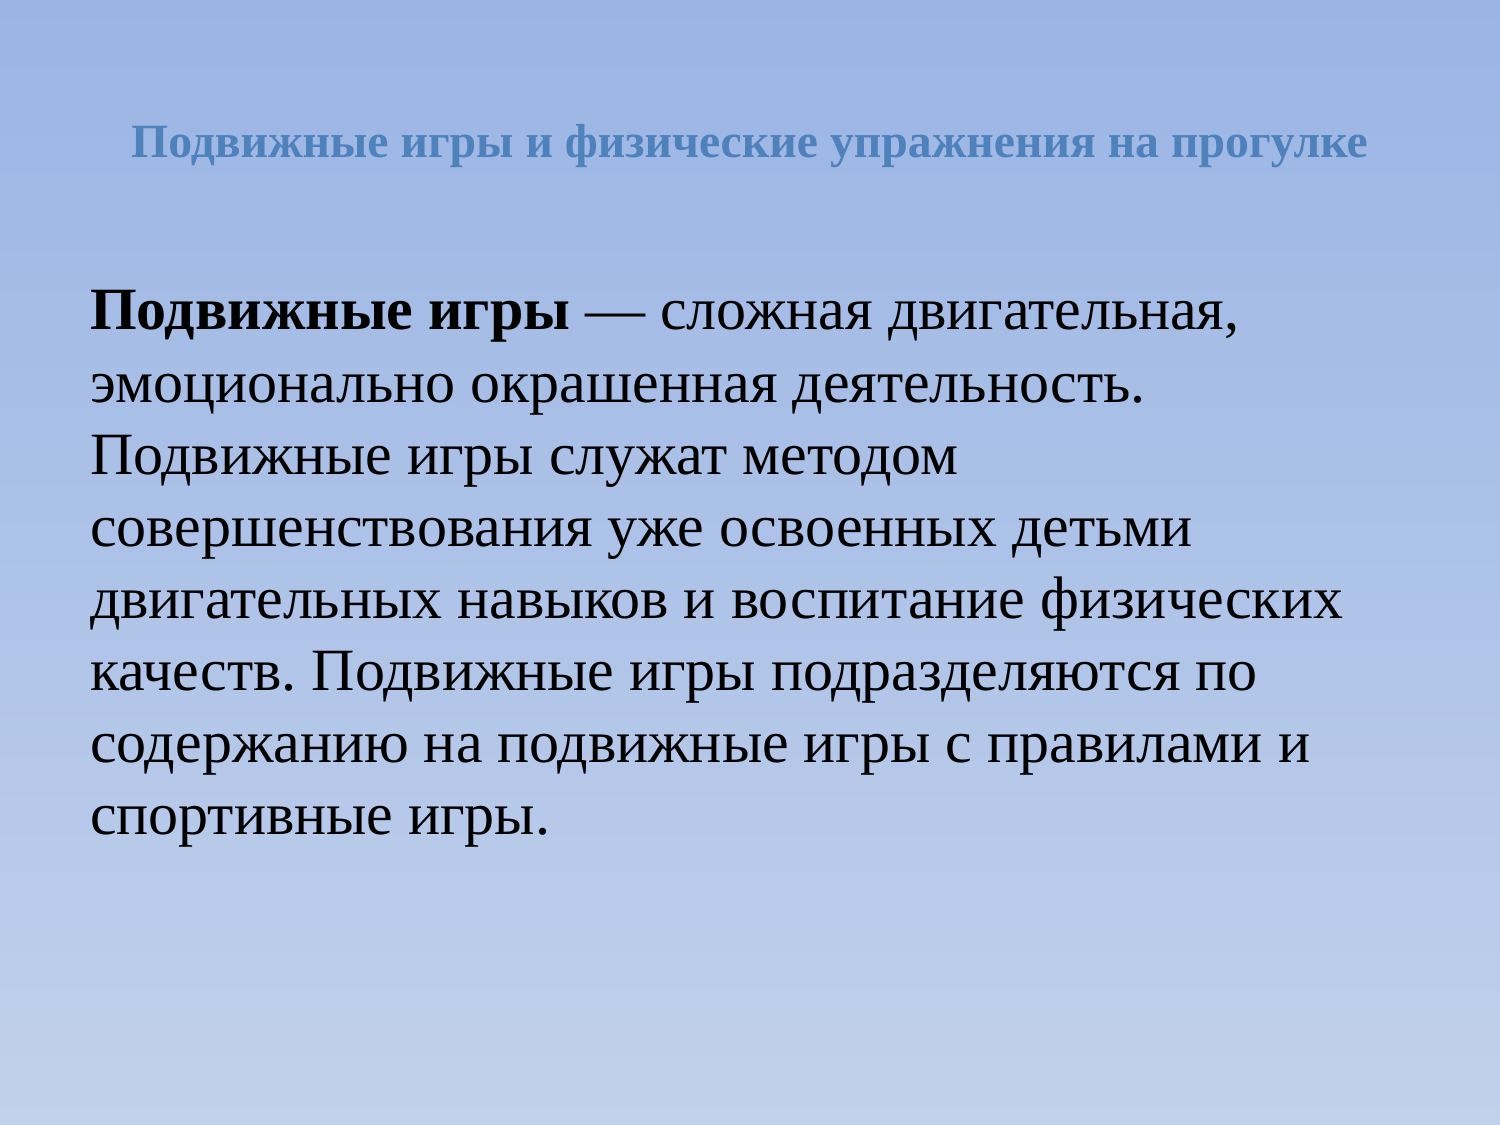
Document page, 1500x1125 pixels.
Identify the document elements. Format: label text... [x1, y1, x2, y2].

title Подвижные игры и физические упражнения на прогулке [75, 45, 1425, 233]
list Подвижные игры — сложная двигательная, эмоционально окрашенная деятельность. Подвижные игры служат методом совершенствования уже освоенных детьми двигательных навыков и воспитание физических качеств. Подвижные игры подразделяются по содержанию на подвижные игры с правилами и спортивные игры. [75, 262, 1425, 1005]
